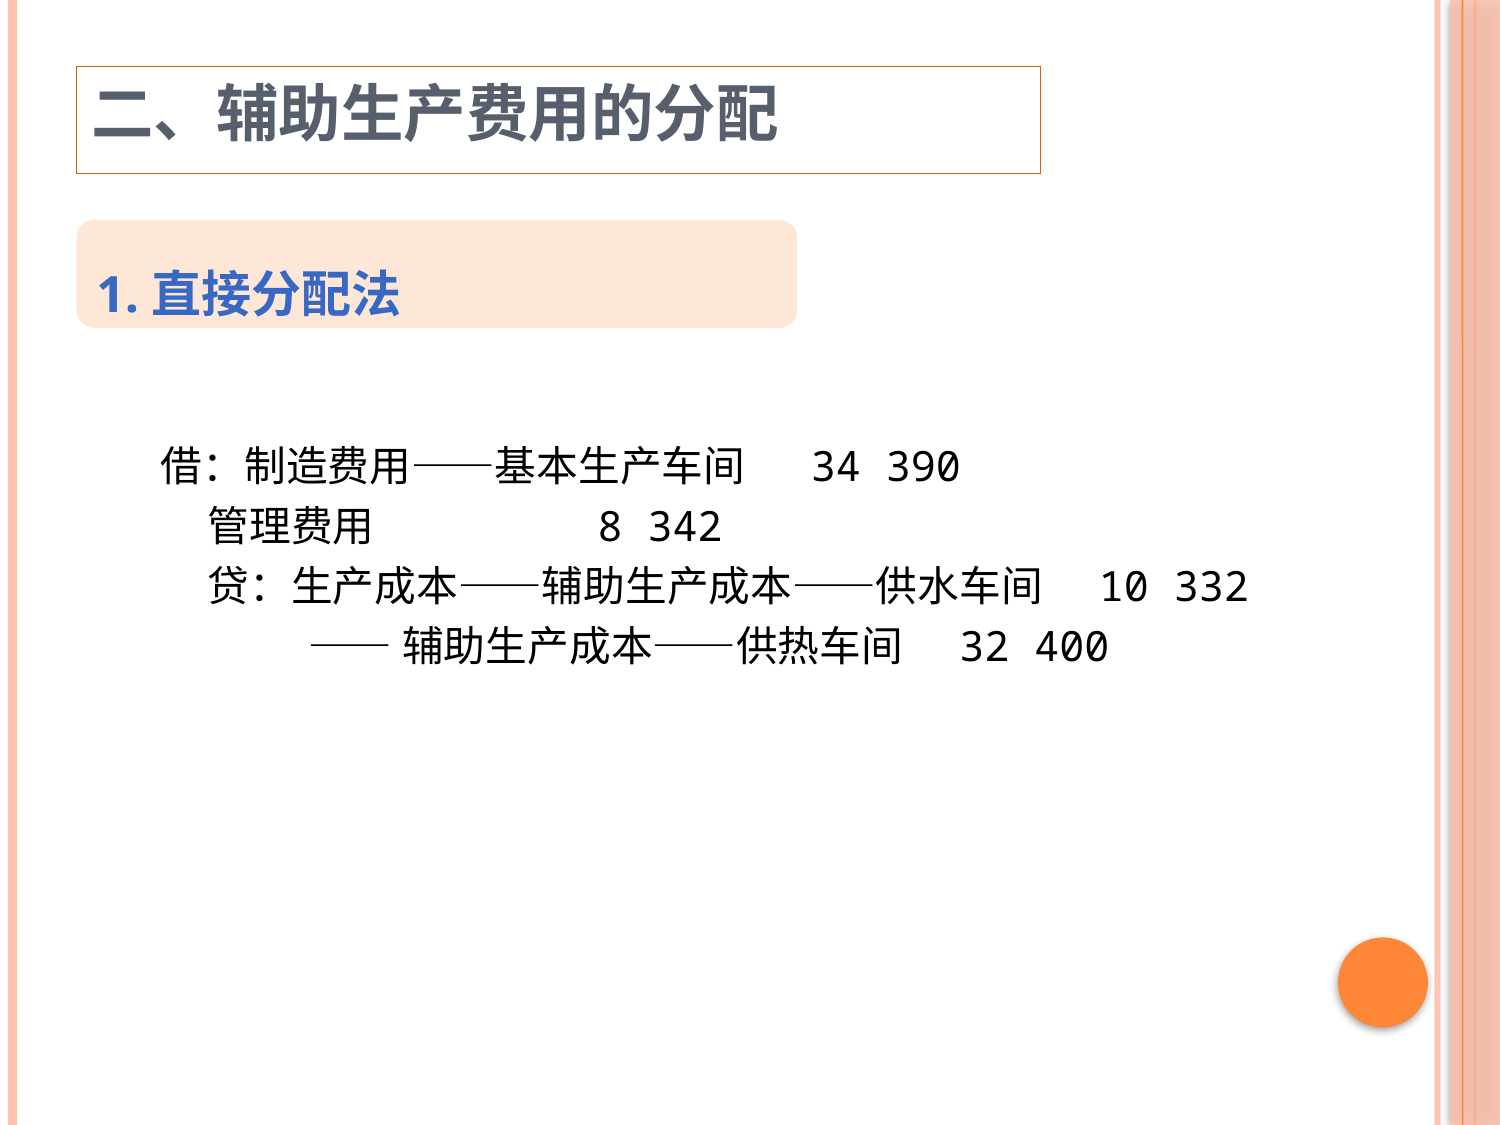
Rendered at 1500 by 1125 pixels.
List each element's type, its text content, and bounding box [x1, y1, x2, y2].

text_box 借：制造费用——基本生产车间 34 390 管理费用 8 342 贷：生产成本——辅助生产成本——供水车间 10 332 ——辅助生产成本——供热车间 32 400 [100, 422, 1389, 677]
text_box 1.直接分配法 [76, 219, 798, 328]
text_box 二、辅助生产费用的分配 [76, 66, 1041, 174]
